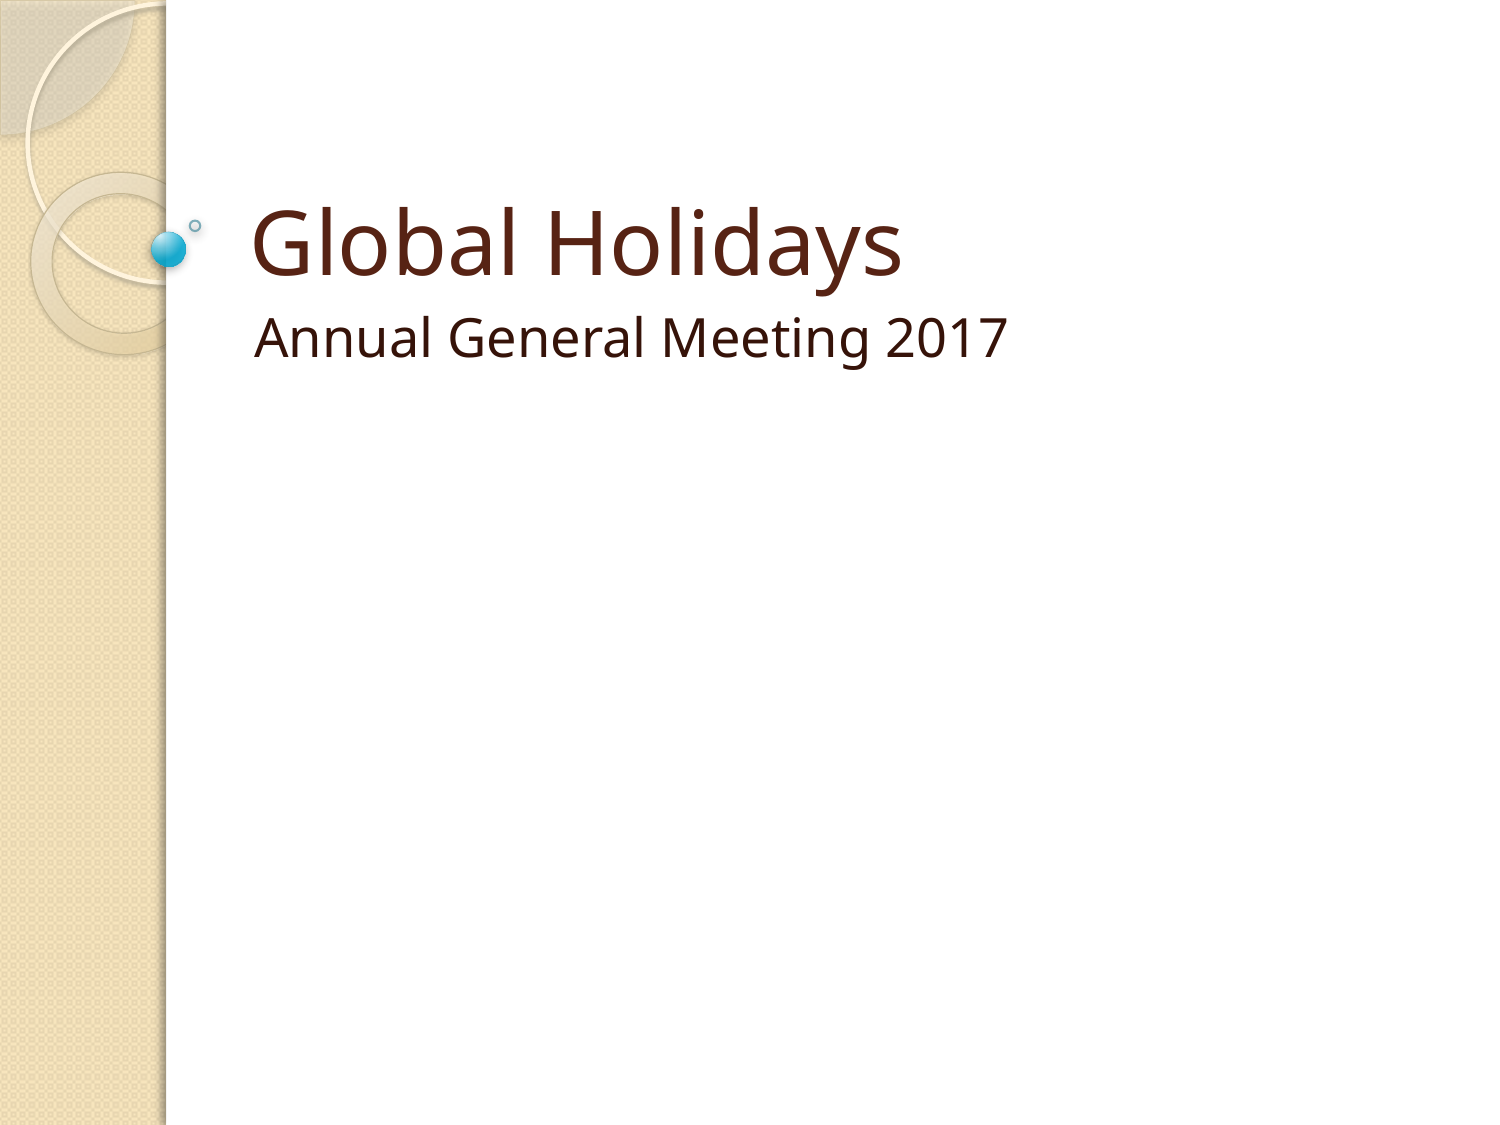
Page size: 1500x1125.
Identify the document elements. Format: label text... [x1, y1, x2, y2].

title Global Holidays [234, 59, 1450, 301]
subtitle Annual General Meeting 2017 [234, 303, 1450, 591]
